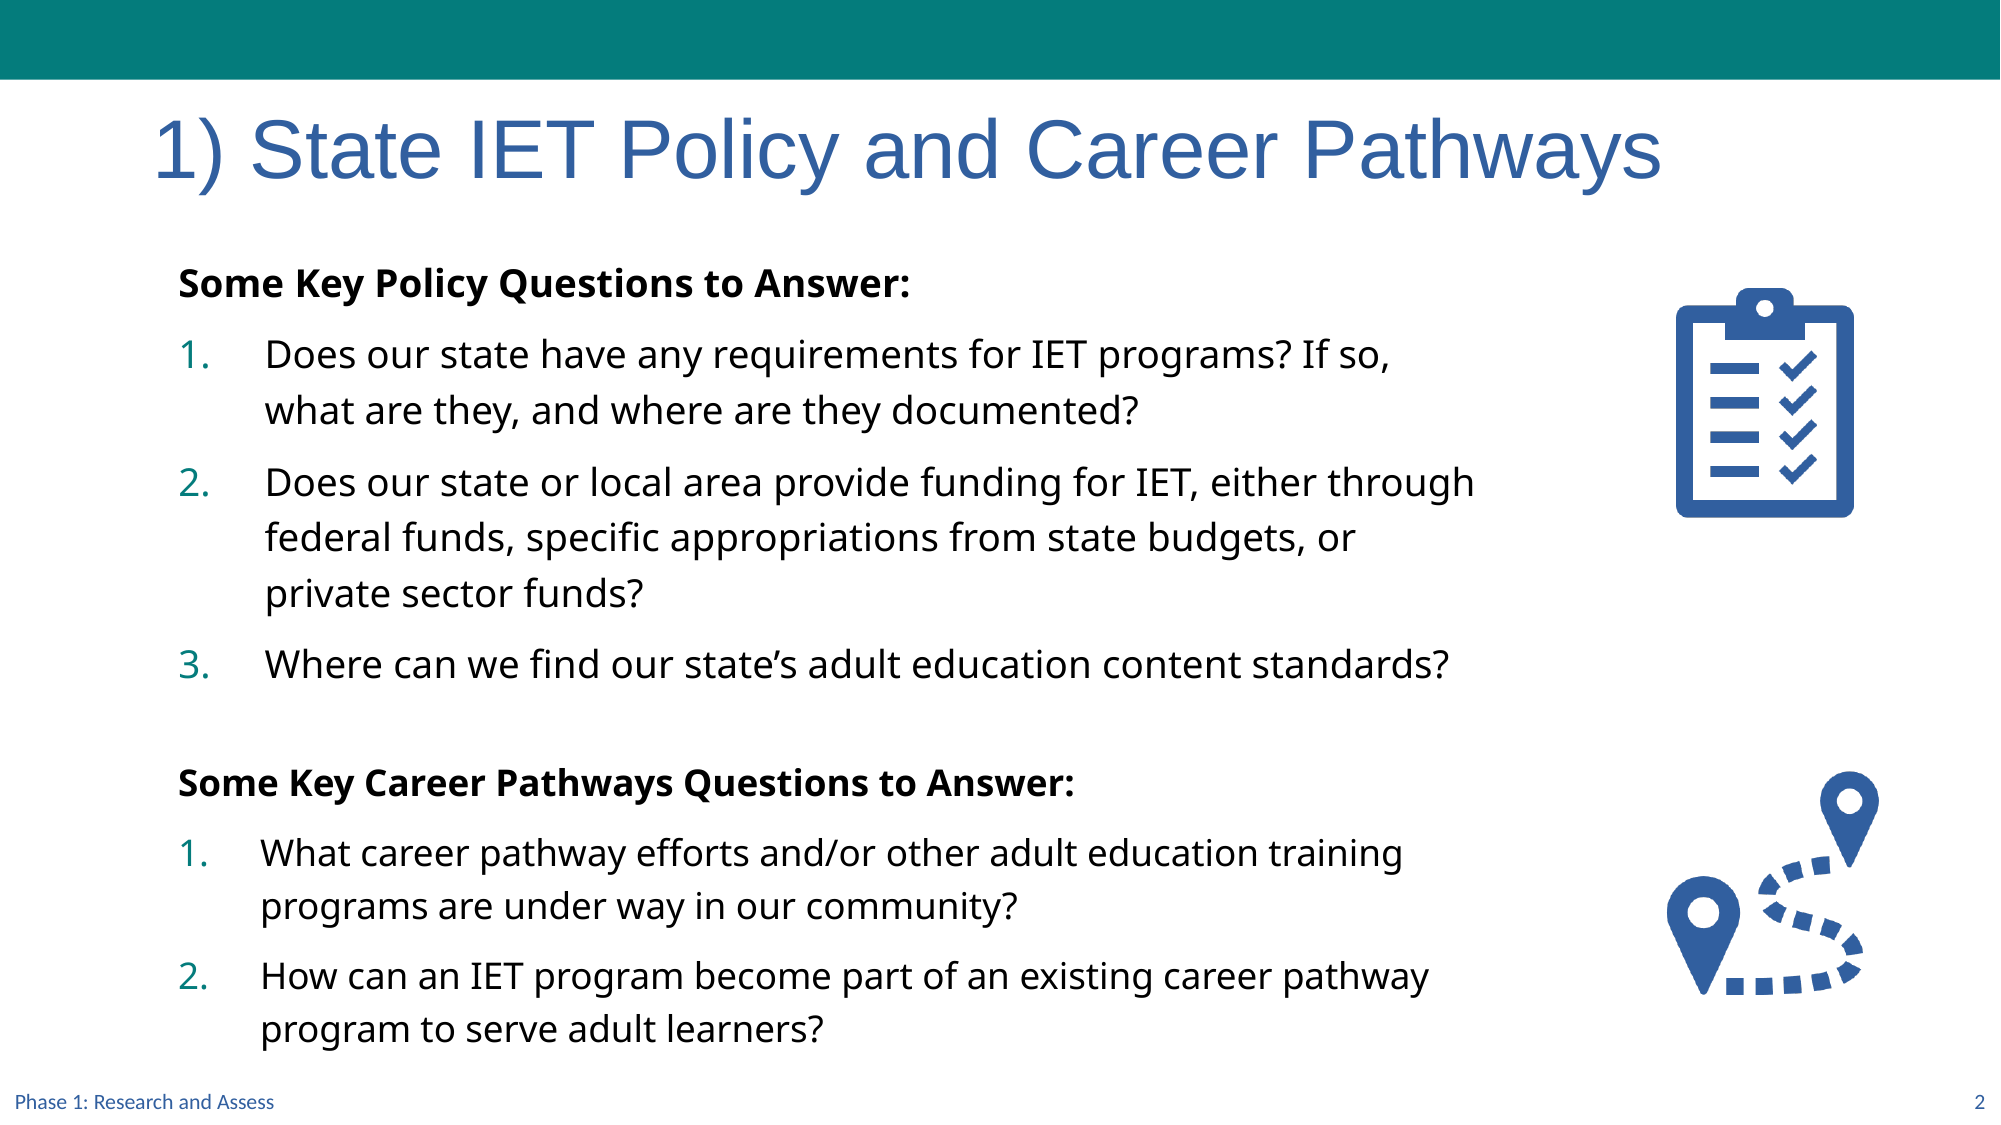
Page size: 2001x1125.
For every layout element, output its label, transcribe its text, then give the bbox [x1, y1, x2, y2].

footer Phase 1: Research and Assess [0, 1074, 675, 1122]
picture [1635, 751, 1910, 1026]
list Some Key Policy Questions to Answer: Does our state have any requirements for IET programs? If so, what are they, and where are they documented? Does our state or local area provide funding for IET, either through federal funds, specific appropriations from state budgets, or private sector funds? Where can we find our state’s adult education content standards? [163, 250, 1500, 739]
text_box Some Key Career Pathways Questions to Answer: What career pathway efforts and/or other adult education training programs are under way in our community? How can an IET program become part of an existing career pathway program to serve adult learners? [163, 751, 1450, 1062]
title 1) State IET Policy and Career Pathways [137, 99, 1923, 205]
slide_number 2 [1550, 1074, 2000, 1122]
picture [1627, 265, 1902, 540]
